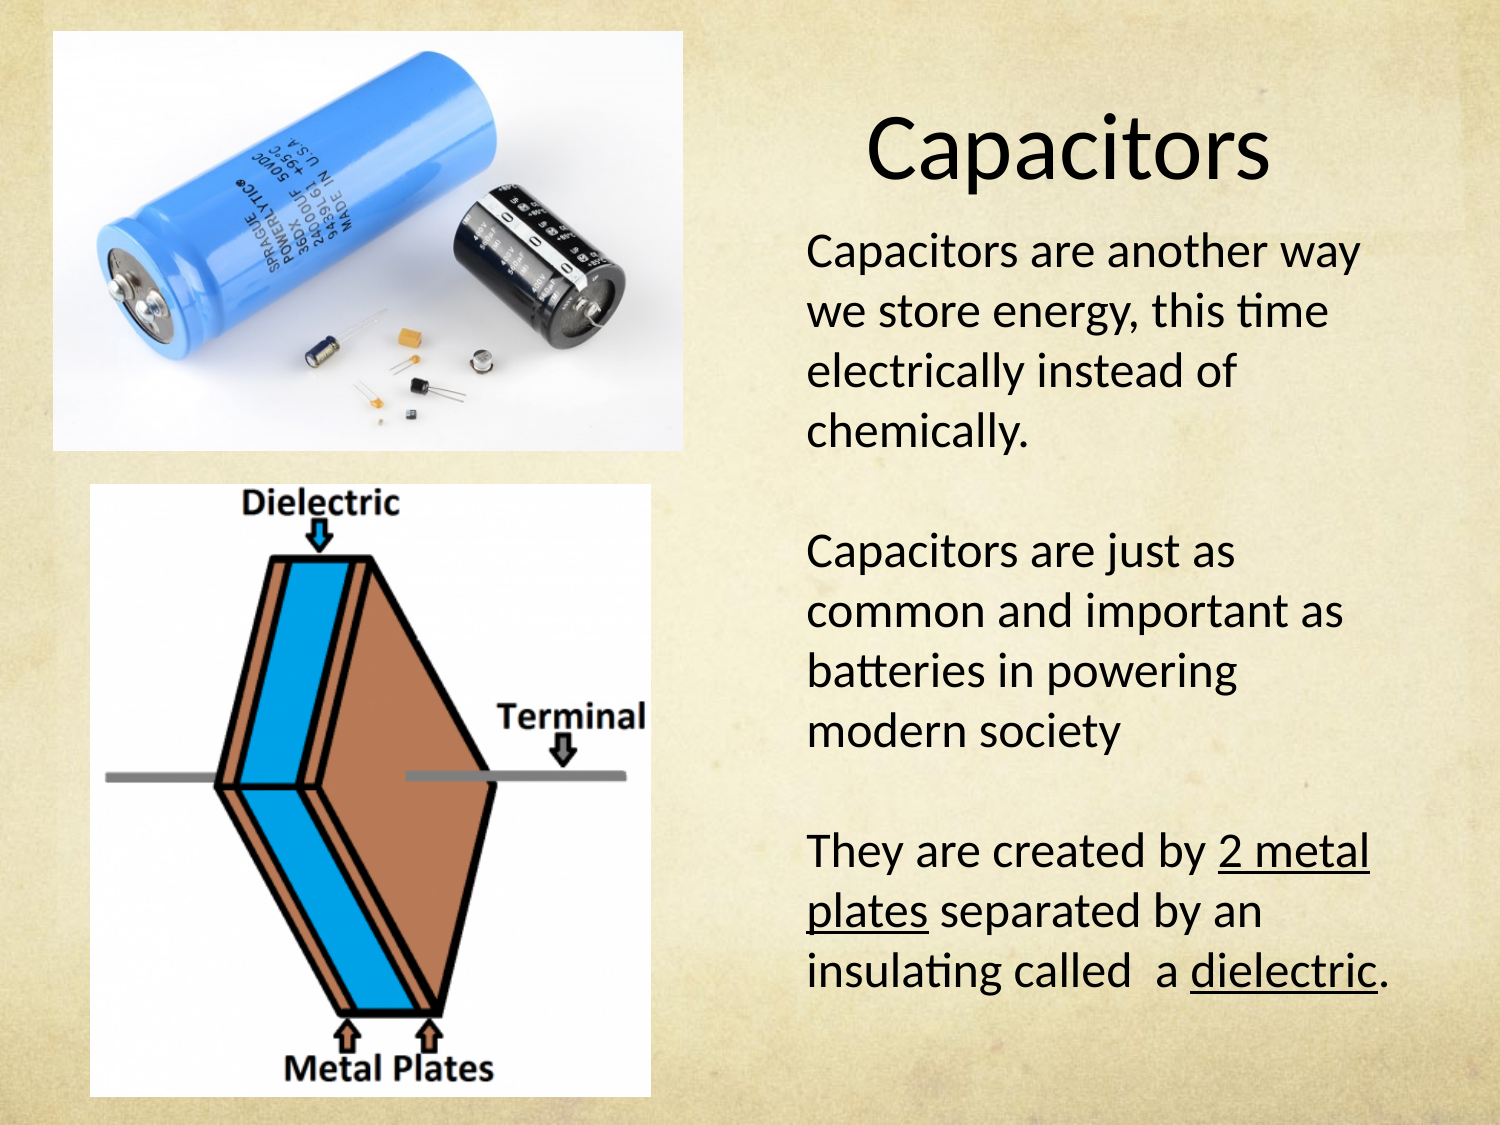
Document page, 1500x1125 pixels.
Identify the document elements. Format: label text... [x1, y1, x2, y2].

title Capacitors [729, 31, 1410, 251]
picture [0, 0, 1500, 1125]
text_box Capacitors are another way we store energy, this time electrically instead of chemically. Capacitors are just as common and important as batteries in powering modern society They are created by 2 metal plates separated by an insulating called a dielectric. [791, 210, 1410, 1005]
